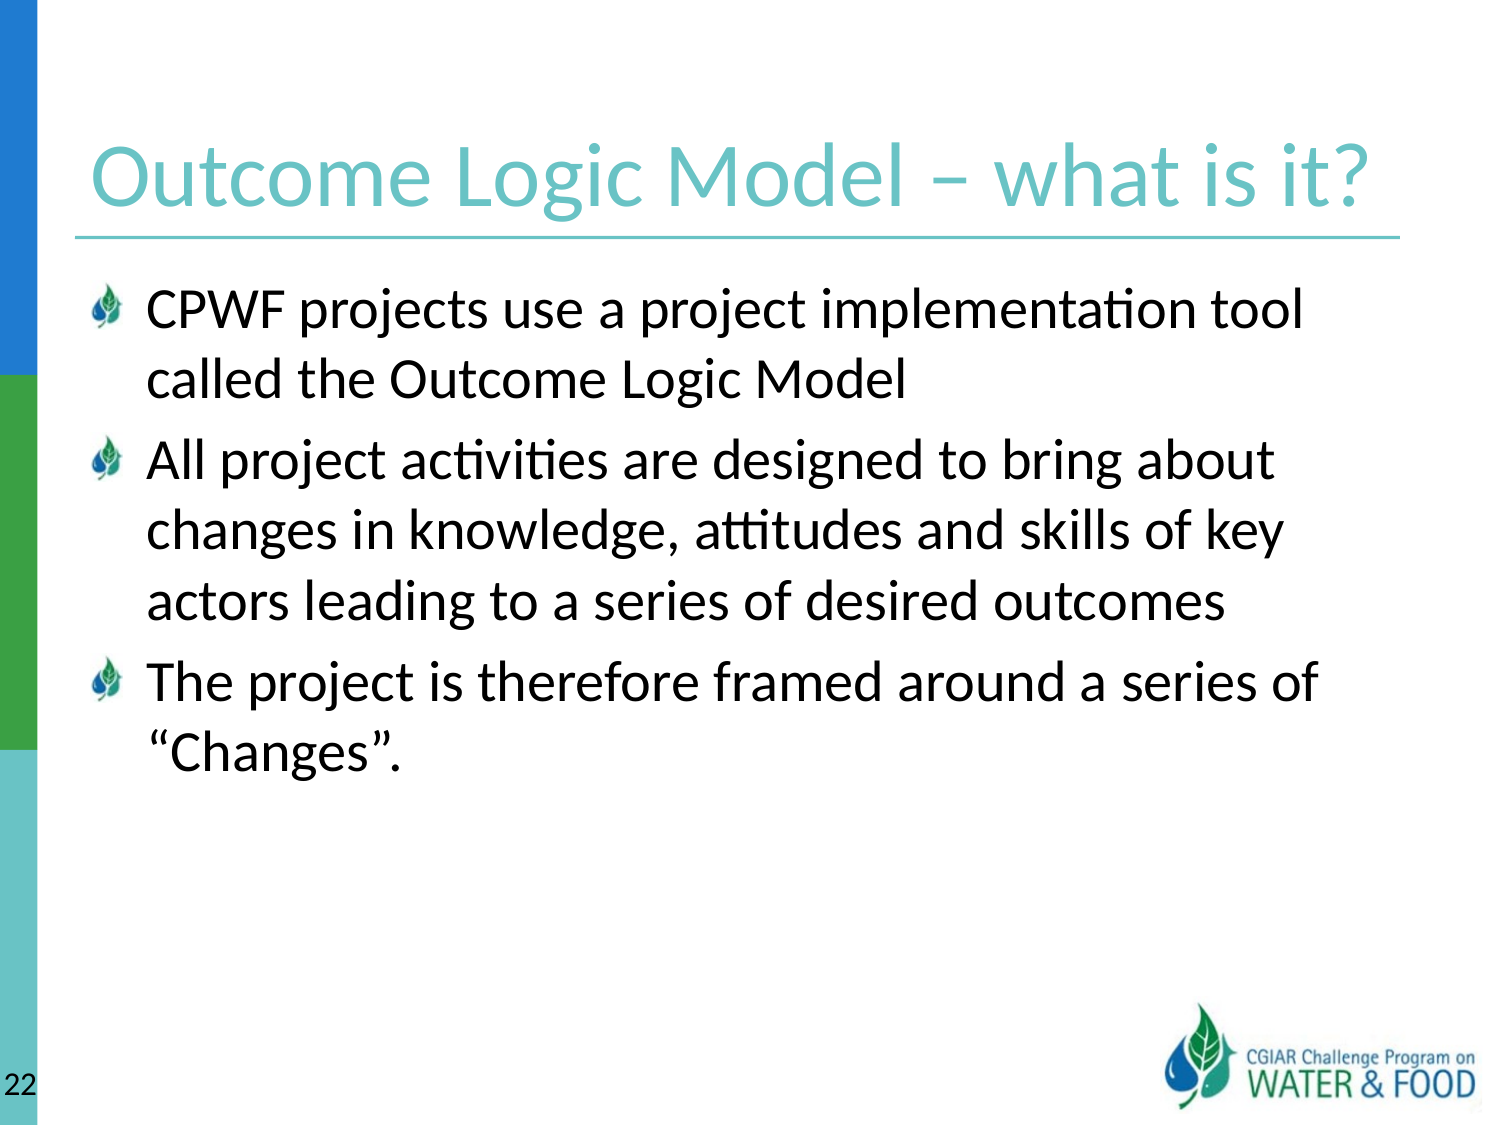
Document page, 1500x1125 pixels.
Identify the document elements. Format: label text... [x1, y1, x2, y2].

picture [90, 653, 123, 703]
list CPWF projects use a project implementation tool called the Outcome Logic Model All project activities are designed to bring about changes in knowledge, attitudes and skills of key actors leading to a series of desired outcomes The project is therefore framed around a series of “Changes”. [74, 262, 1426, 1006]
picture [90, 432, 123, 482]
slide_number 22 [0, 1054, 54, 1125]
title Outcome Logic Model – what is it? [74, 45, 1426, 233]
picture [1160, 996, 1483, 1114]
picture [90, 280, 123, 330]
